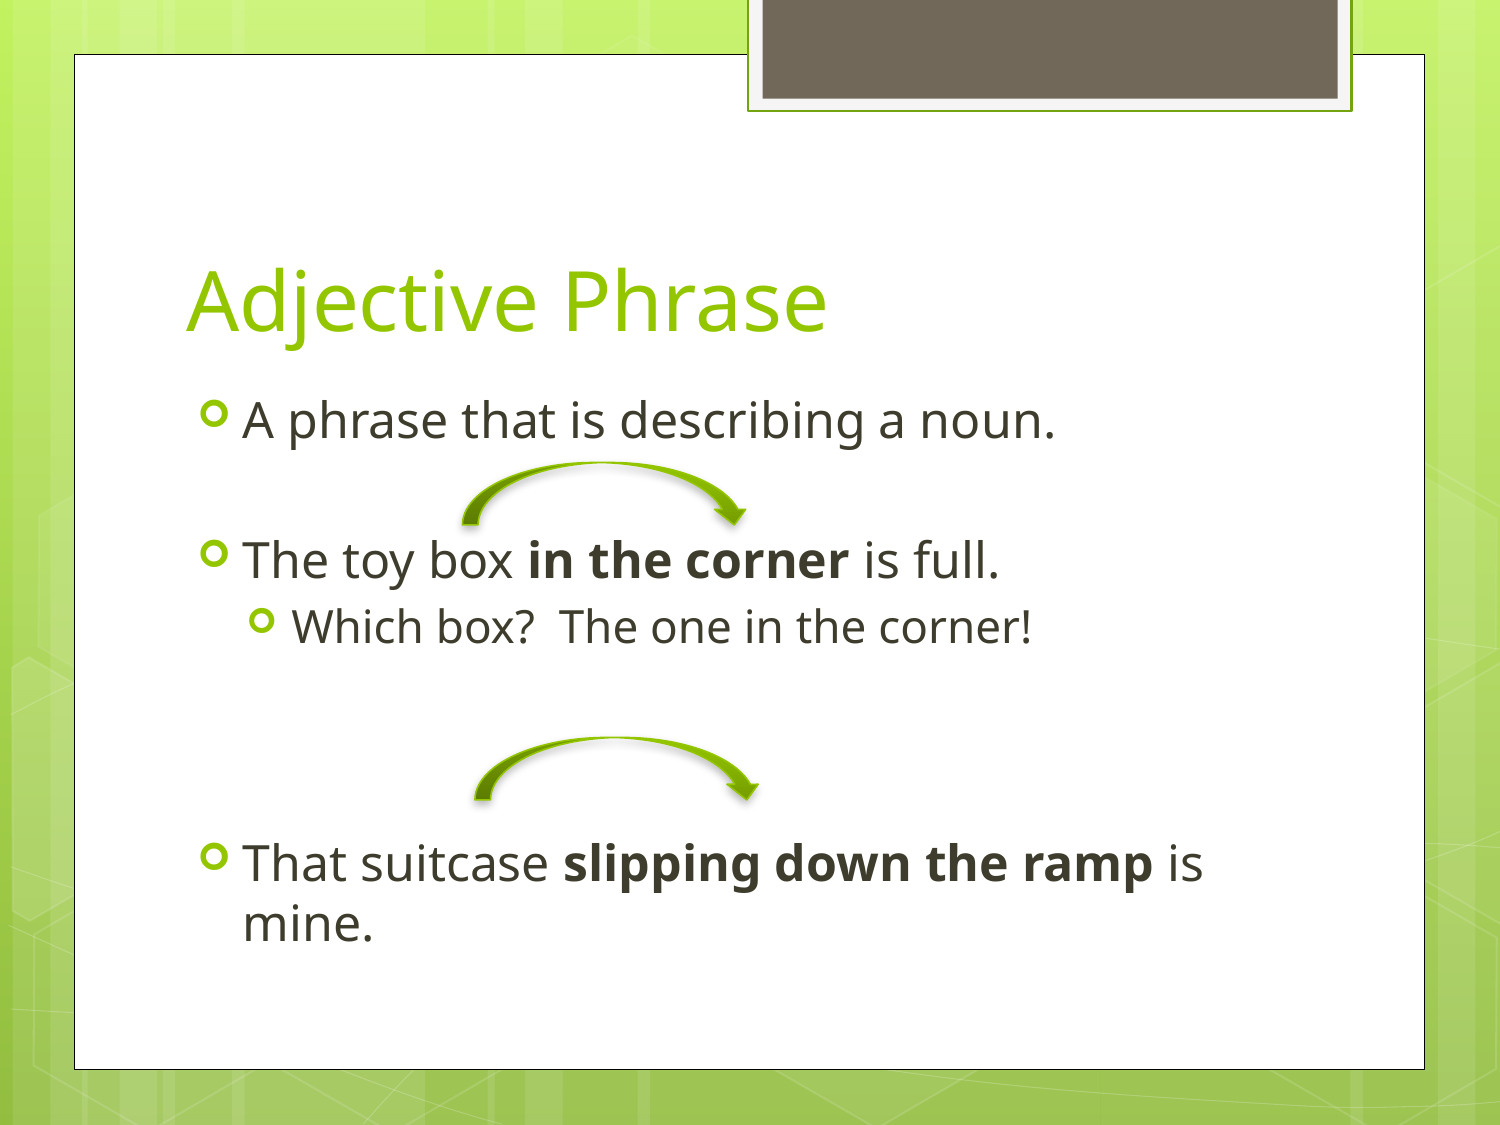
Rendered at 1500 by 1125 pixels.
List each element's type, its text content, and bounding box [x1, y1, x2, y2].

text_box [474, 736, 759, 801]
text_box [461, 461, 747, 526]
list A phrase that is describing a noun. The toy box in the corner is full. Which box? The one in the corner! That suitcase slipping down the ramp is mine. [171, 381, 1283, 957]
title Adjective Phrase [171, 168, 1324, 357]
